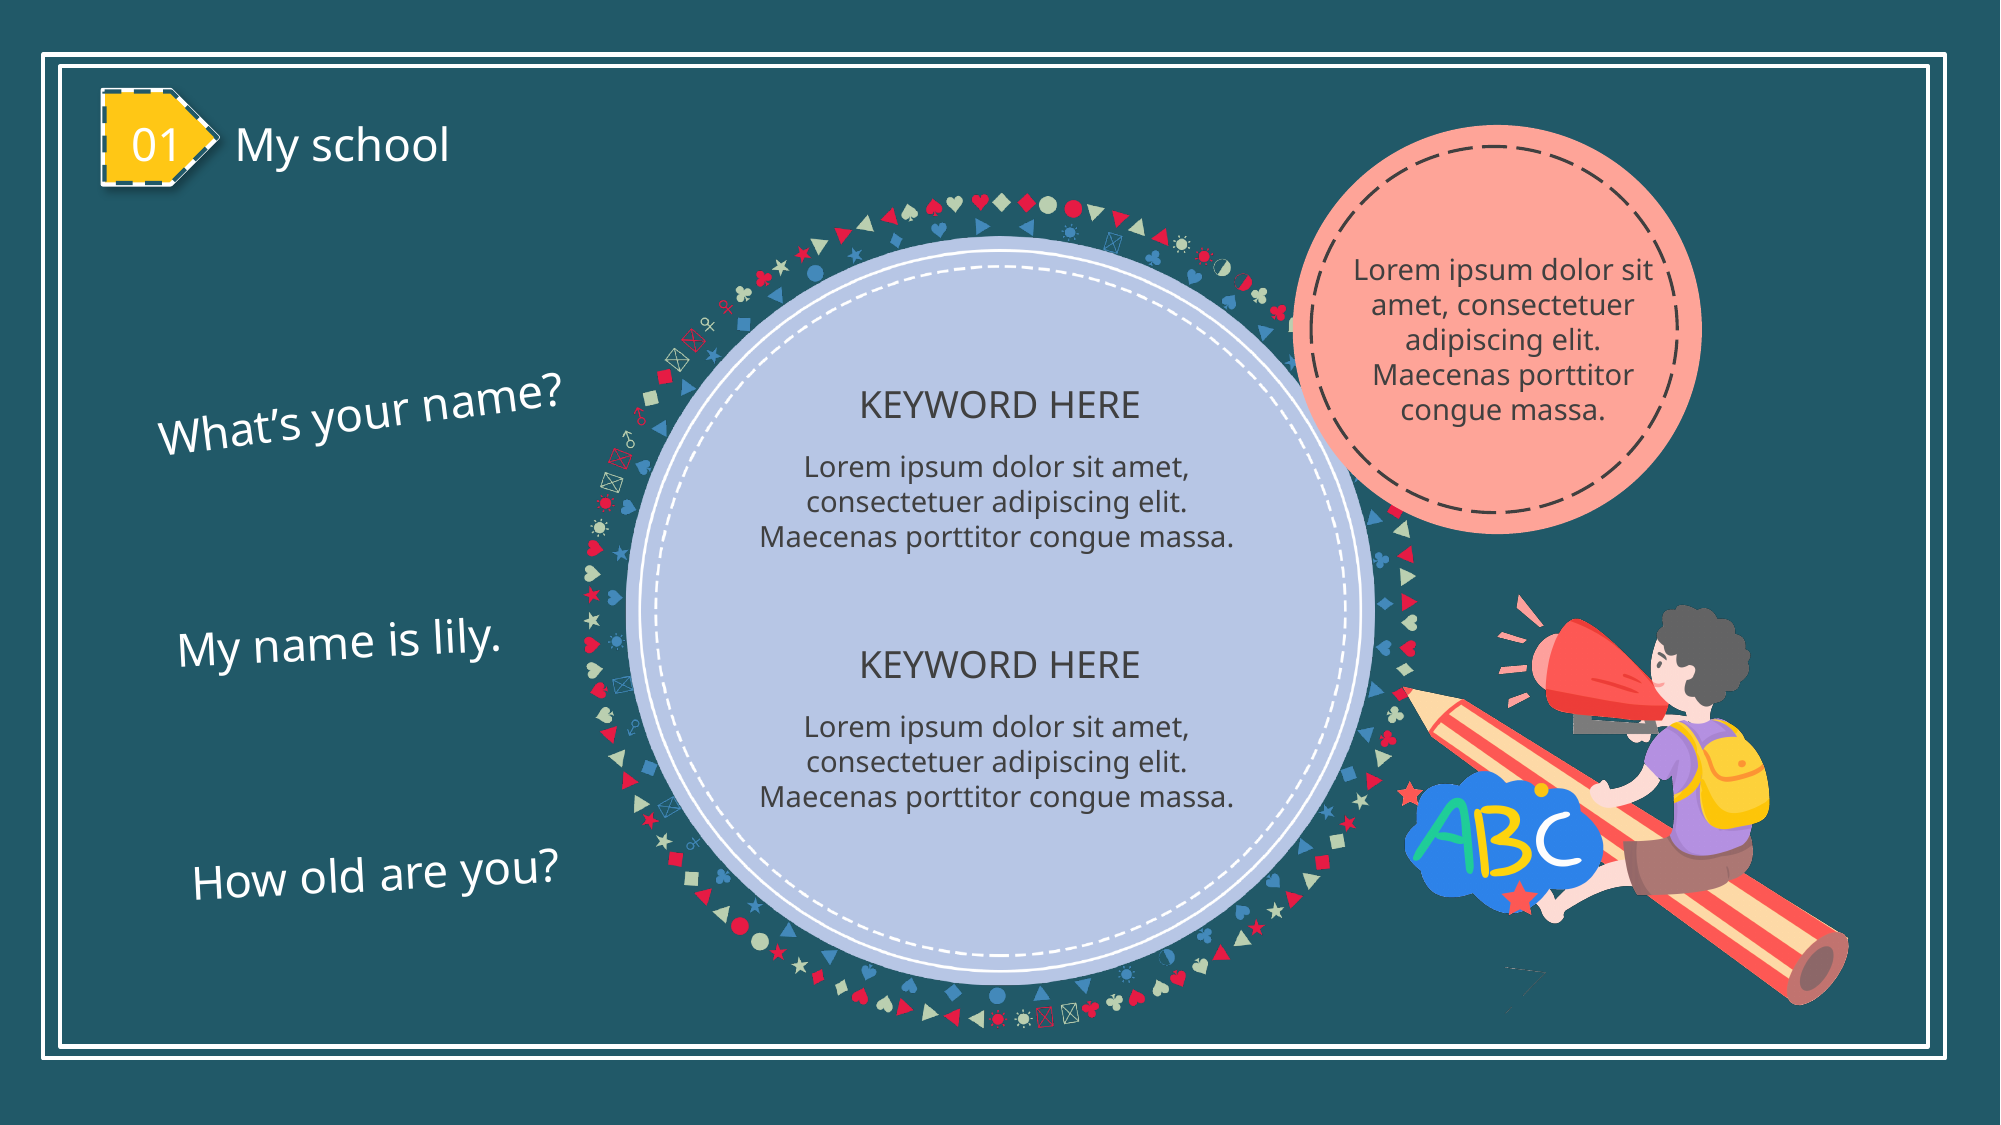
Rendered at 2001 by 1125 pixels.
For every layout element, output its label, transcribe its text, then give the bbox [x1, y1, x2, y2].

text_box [706, 633, 1281, 823]
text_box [706, 373, 1287, 563]
text_box My name is lily. [72, 596, 521, 690]
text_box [1292, 124, 1703, 535]
text_box What’s your name? [92, 356, 521, 481]
picture [526, 136, 1978, 1084]
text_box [100, 89, 607, 185]
text_box How old are you? [108, 830, 521, 922]
